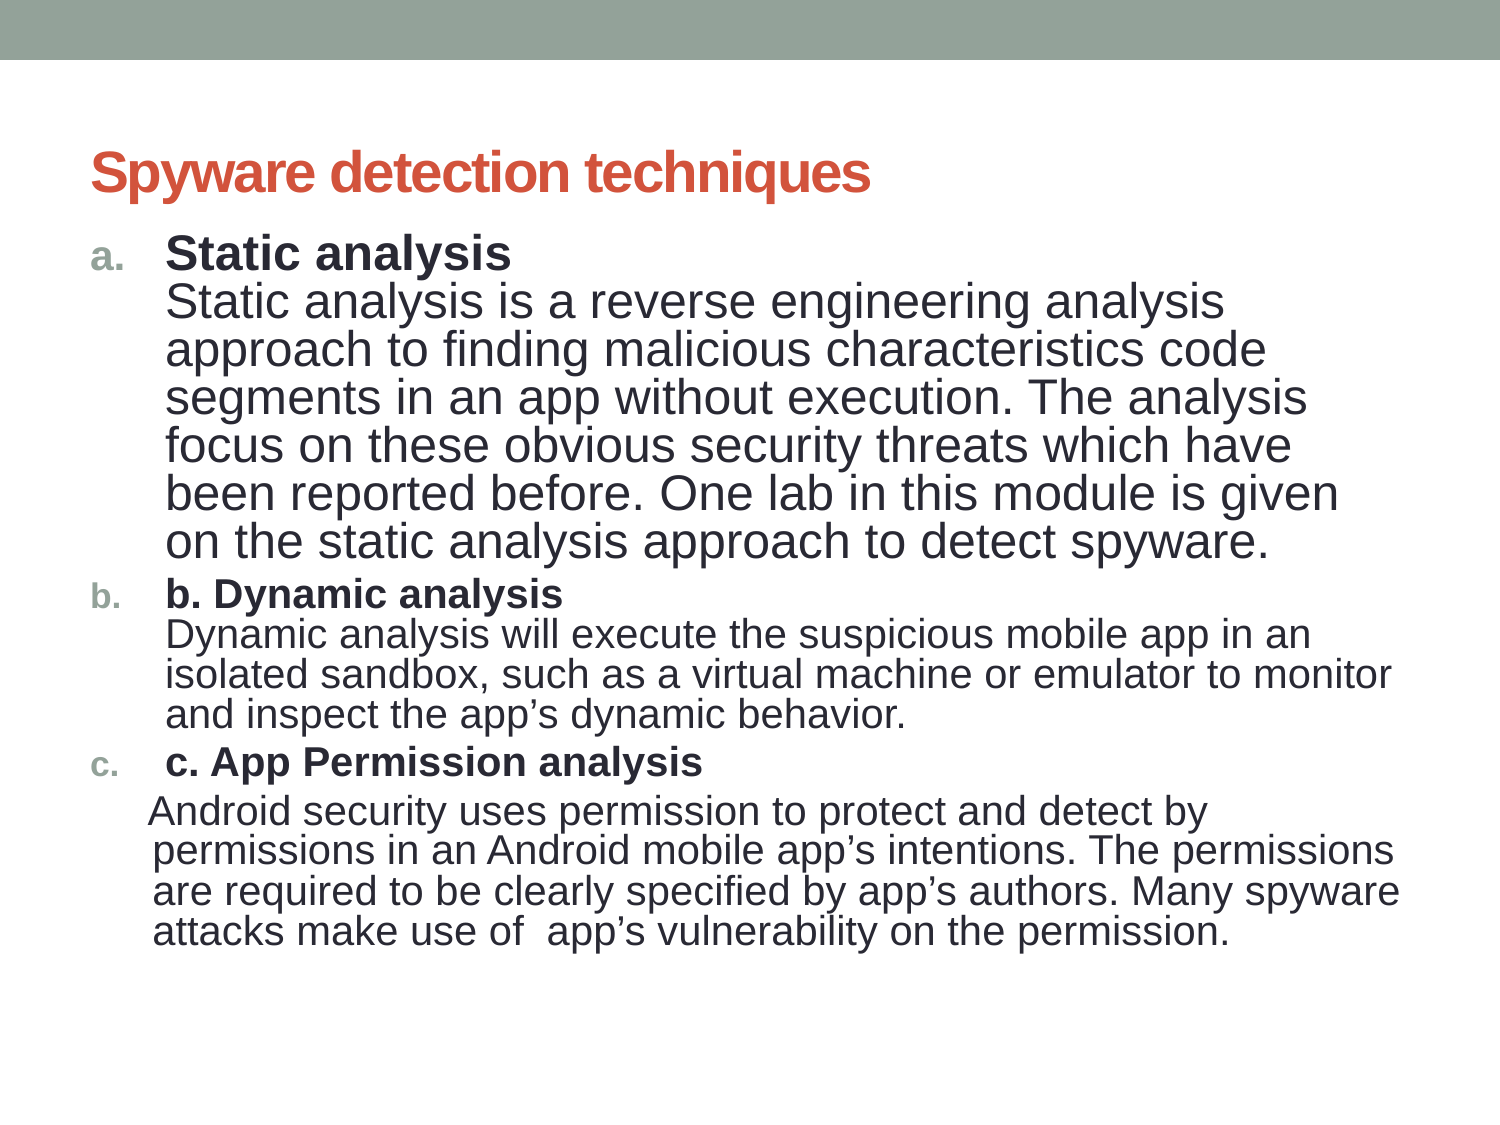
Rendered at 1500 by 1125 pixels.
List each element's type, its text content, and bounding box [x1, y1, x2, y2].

title Spyware detection techniques [75, 87, 1425, 224]
list Static analysis Static analysis is a reverse engineering analysis approach to finding malicious characteristics code segments in an app without execution. The analysis focus on these obvious security threats which have been reported before. One lab in this module is given on the static analysis approach to detect spyware. b. Dynamic analysis Dynamic analysis will execute the suspicious mobile app in an isolated sandbox, such as a virtual machine or emulator to monitor and inspect the app’s dynamic behavior. c. App Permission analysis Android security uses permission to protect and detect by permissions in an Android mobile app’s intentions. The permissions are required to be clearly specified by app’s authors. Many spyware attacks make use of app’s vulnerability on the permission. [75, 224, 1425, 1025]
